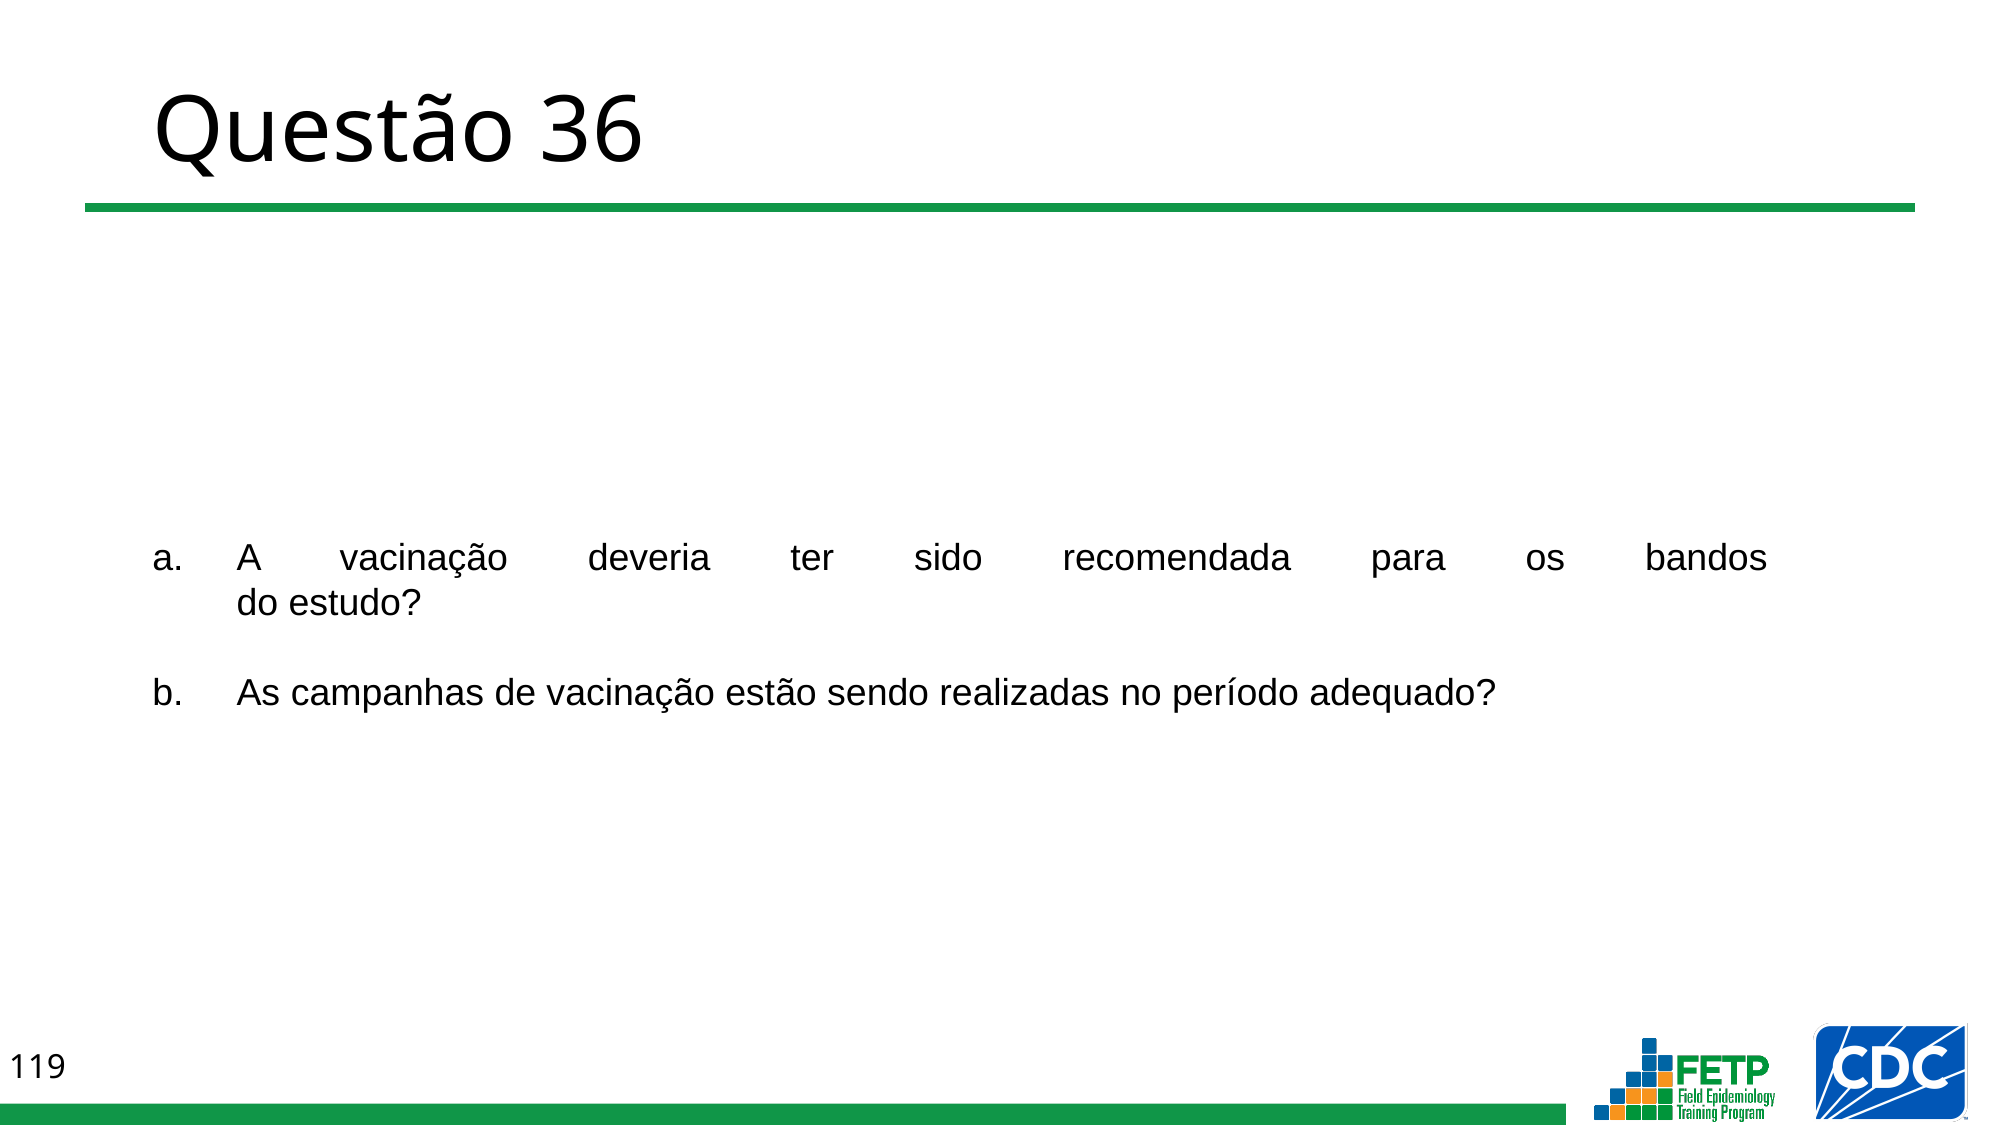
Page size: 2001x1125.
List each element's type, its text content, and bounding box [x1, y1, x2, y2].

title Questão 36 [137, 75, 1863, 207]
picture [1594, 1038, 1775, 1122]
list A vacinação deveria ter sido recomendada para os bandos do estudo? As campanhas de vacinação estão sendo realizadas no período adequado? [137, 242, 1863, 1004]
picture [1813, 1023, 1968, 1122]
